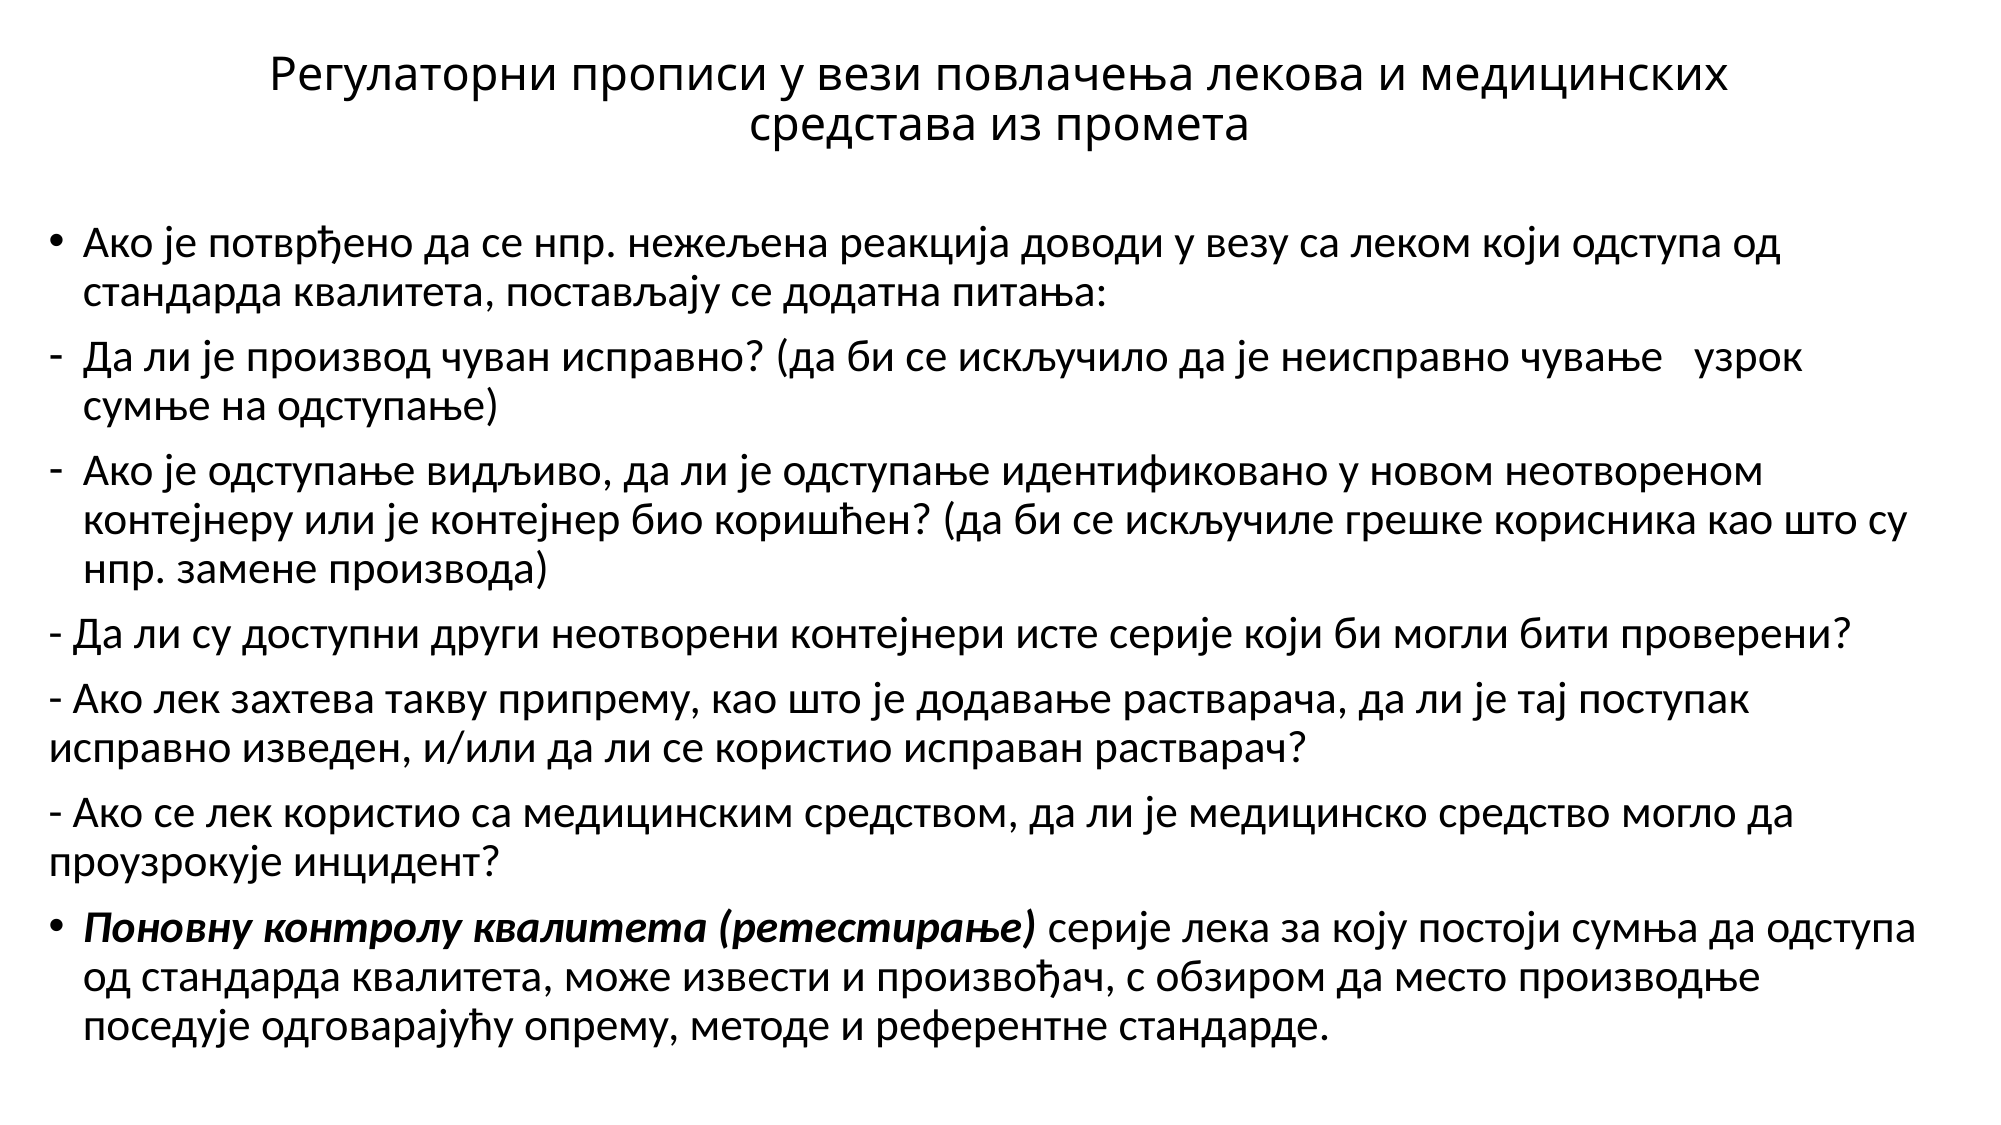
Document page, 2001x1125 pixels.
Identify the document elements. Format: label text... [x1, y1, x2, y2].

list Ако је потврђено да се нпр. нежељена реакција доводи у везу са леком који одступа од стандарда квалитета, постављају се додатна питања: Да ли је производ чуван исправно? (да би се искључило да је неисправно чување узрок сумње на одступање) Ако је одступање видљиво, да ли је одступање идентификовано у новом неотвореном контејнеру или је контејнер био коришћен? (да би се искључиле грешке корисника као што су нпр. замене производа) - Да ли су доступни други неотворени контејнери исте серије који би могли бити проверени? - Ако лек захтева такву припрему, као што је додавање растварача, да ли је тај поступак исправно изведен, и/или да ли се користио исправан растварач? - Ако се лек користио са медицинским средством, да ли је медицинско средство могло да проузрокује инцидент? Поновну контролу квалитета (ретестирање) серије лека за коју постоји сумња да одступа од стандарда квалитета, може извести и произвођач, с обзиром да место производње поседује одговарајућу опрему, методе и референтне стандарде. [33, 210, 1942, 1073]
title Регулаторни прописи у вези повлачења лекова и медицинских средстава из промета [137, 41, 1863, 159]
